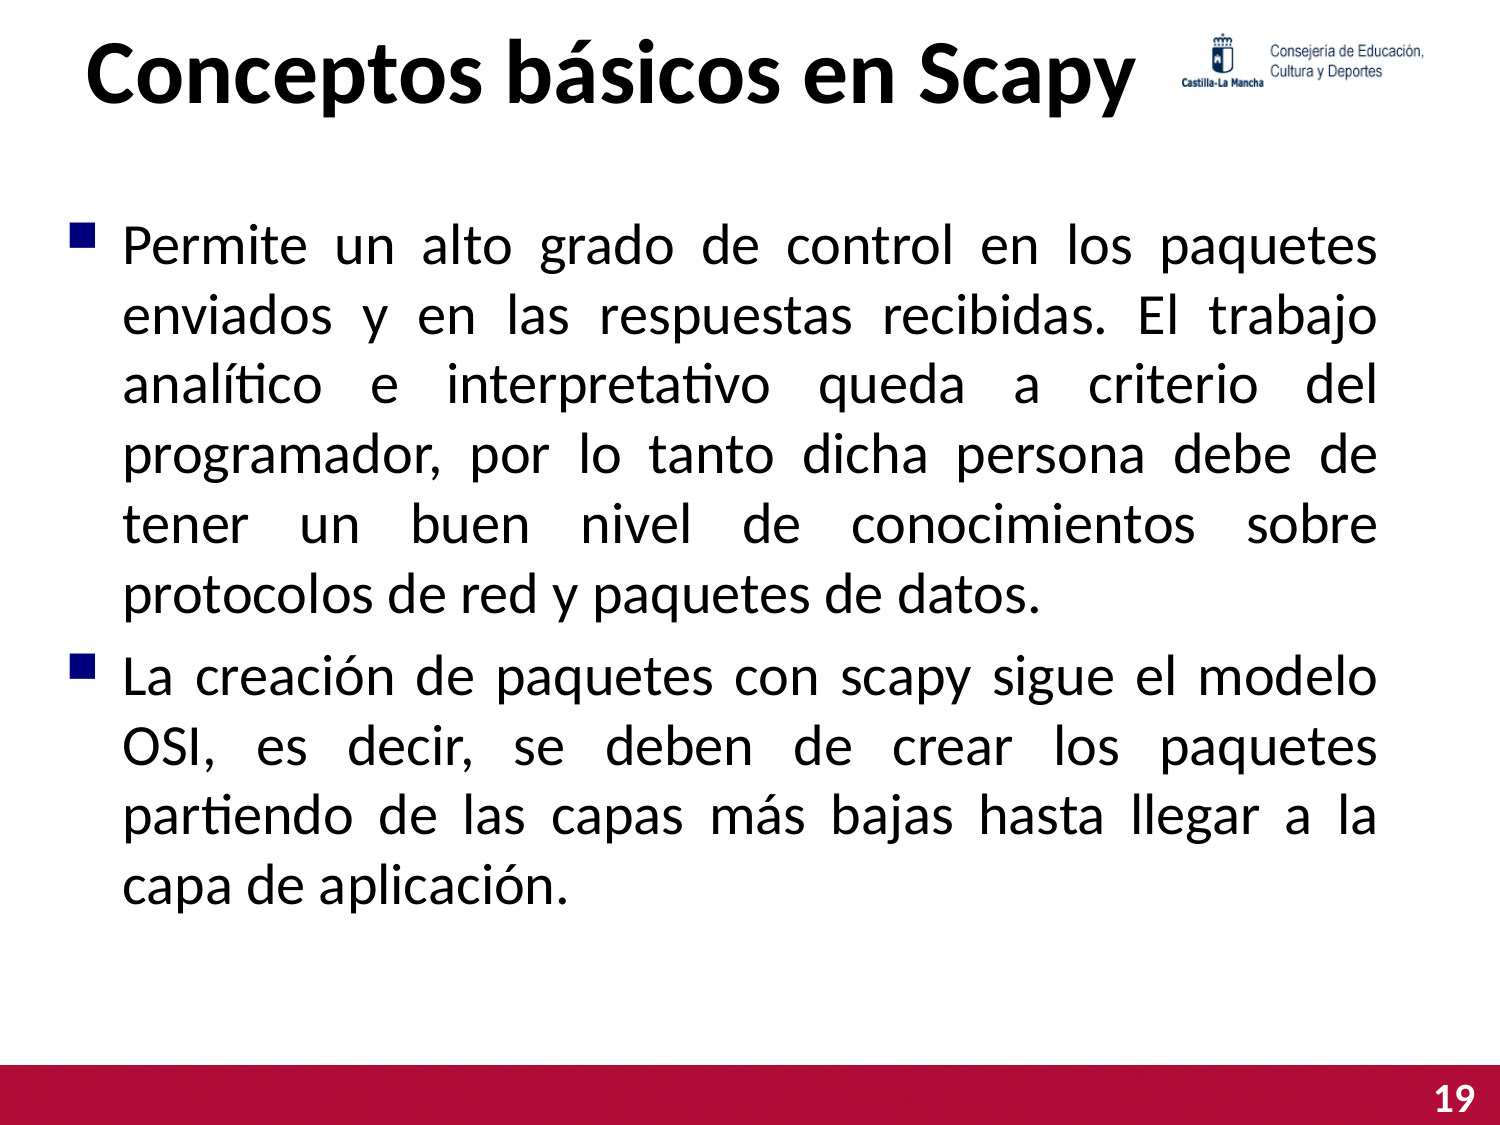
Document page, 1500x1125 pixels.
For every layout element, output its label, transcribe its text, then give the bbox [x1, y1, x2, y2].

picture [0, 1065, 1500, 1125]
title Conceptos básicos en Scapy [75, 6, 1425, 197]
list Permite un alto grado de control en los paquetes enviados y en las respuestas recibidas. El trabajo analítico e interpretativo queda a criterio del programador, por lo tanto dicha persona debe de tener un buen nivel de conocimientos sobre protocolos de red y paquetes de datos. La creación de paquetes con scapy sigue el modelo OSI, es decir, se deben de crear los paquetes partiendo de las capas más bajas hasta llegar a la capa de aplicación. [51, 198, 1395, 1018]
